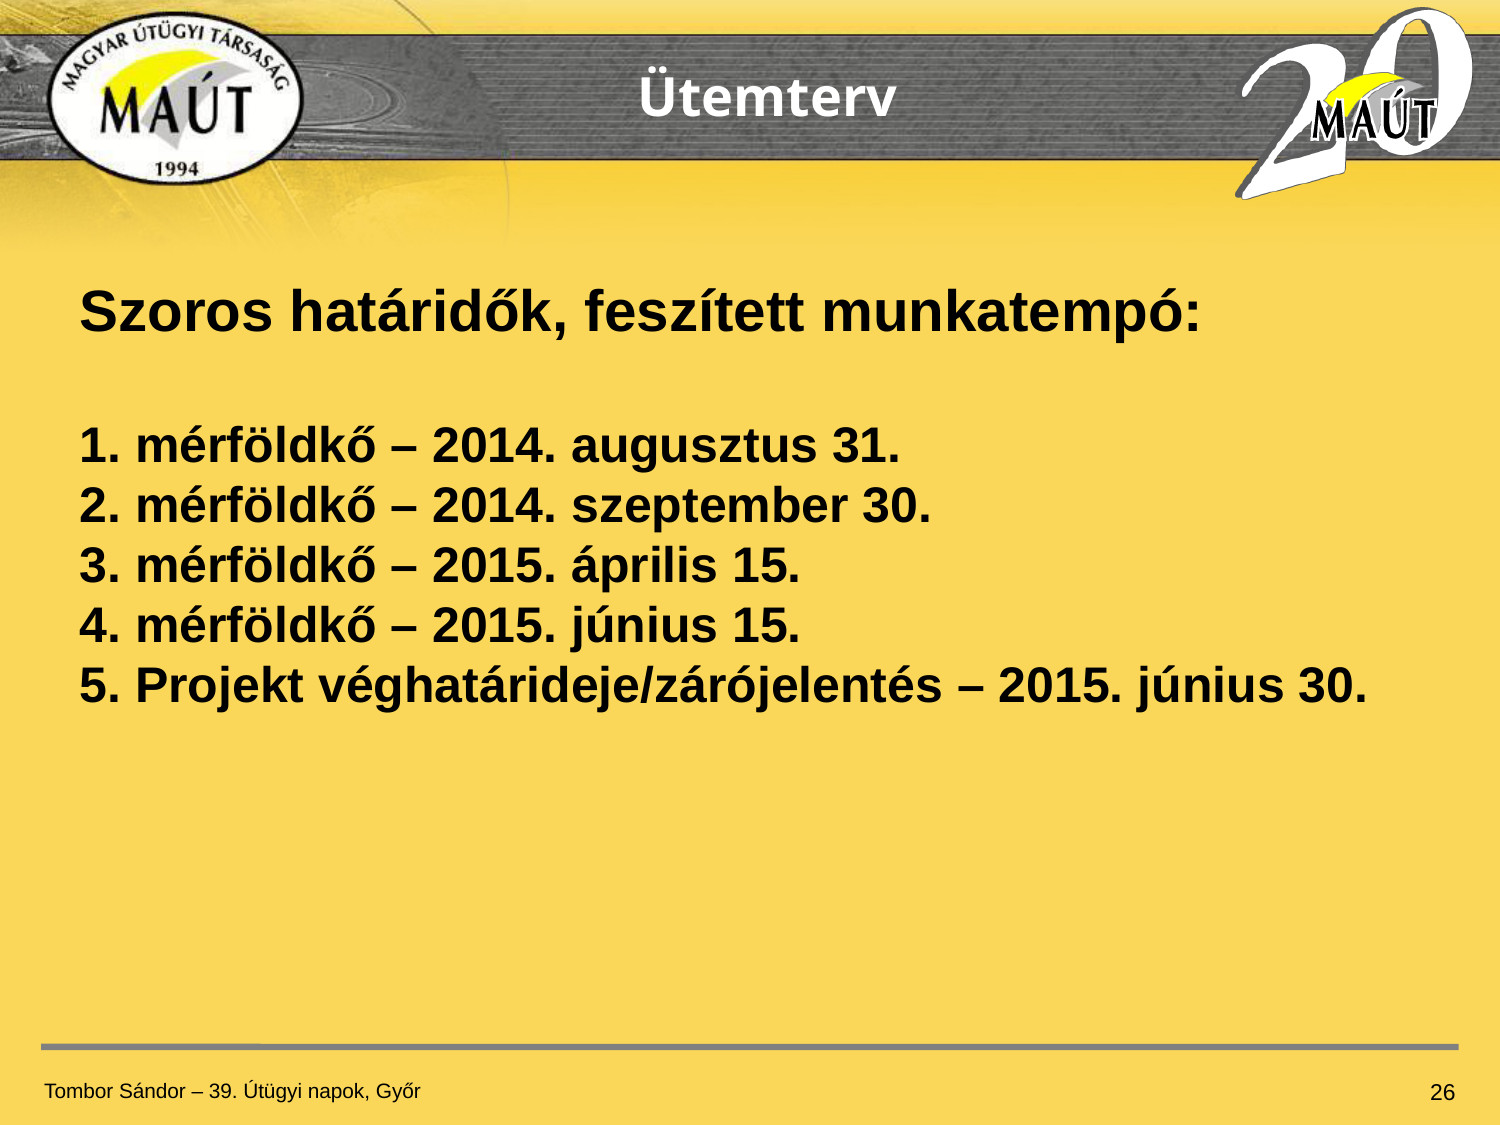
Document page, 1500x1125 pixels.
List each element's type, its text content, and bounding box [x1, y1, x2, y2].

picture [0, 0, 1500, 1125]
text_box Ütemterv [301, 54, 1235, 135]
list Szoros határidők, feszített munkatempó: 1. mérföldkő – 2014. augusztus 31. 2. mérföldkő – 2014. szeptember 30. 3. mérföldkő – 2015. április 15. 4. mérföldkő – 2015. június 15. 5. Projekt véghatárideje/zárójelentés – 2015. június 30. [64, 265, 1483, 1035]
